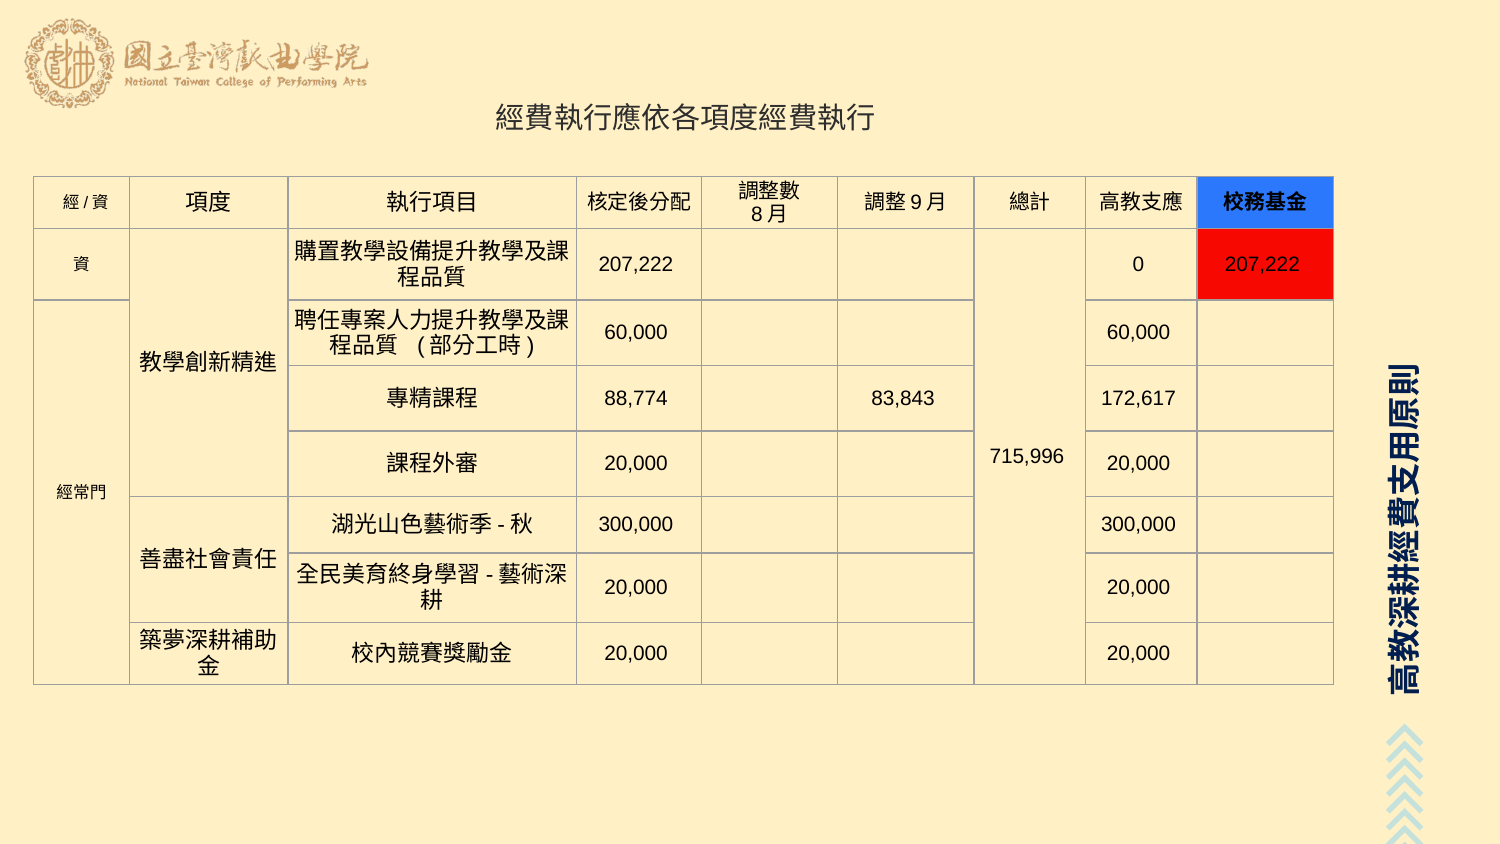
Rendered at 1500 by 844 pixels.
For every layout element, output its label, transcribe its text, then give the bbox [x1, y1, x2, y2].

table_cell [1198, 497, 1333, 552]
table_cell [702, 229, 837, 299]
table_cell 築夢深耕補助金 [130, 623, 287, 684]
picture [14, 14, 378, 112]
table_cell [838, 623, 973, 684]
table_cell [1198, 554, 1333, 622]
table_cell 課程外審 [289, 432, 576, 496]
table_header 執行項目 [289, 177, 576, 228]
table_cell 善盡社會責任 [130, 497, 287, 622]
table_cell 300,000 [1086, 497, 1196, 552]
table_cell 207,222 [1198, 229, 1333, 299]
table_cell 20,000 [1086, 623, 1196, 684]
text_box 經費執行應依各項度經費執行 [456, 91, 891, 142]
table_cell 專精課程 [289, 366, 576, 430]
table_cell 0 [1086, 229, 1196, 299]
table_cell 教學創新精進 [130, 229, 287, 496]
table_cell [838, 229, 973, 299]
table_cell 300,000 [577, 497, 701, 552]
table_cell 172,617 [1086, 366, 1196, 430]
table_cell 715,996 [975, 229, 1085, 684]
table_cell 資 [34, 229, 129, 299]
table_cell 20,000 [577, 432, 701, 496]
table_cell [838, 554, 973, 622]
table_cell [702, 432, 837, 496]
table_cell [1198, 623, 1333, 684]
table_header 核定後分配 [577, 177, 701, 228]
table_cell 207,222 [577, 229, 701, 299]
table_cell [1198, 301, 1333, 365]
table_cell 20,000 [1086, 432, 1196, 496]
table_cell 湖光山色藝術季-秋 [289, 497, 576, 552]
table_cell 20,000 [577, 554, 701, 622]
table_cell 88,774 [577, 366, 701, 430]
table_cell 20,000 [1086, 554, 1196, 622]
table_cell 20,000 [577, 623, 701, 684]
table_cell [1198, 366, 1333, 430]
table_cell 經常門 [34, 301, 129, 684]
table_cell [838, 301, 973, 365]
table_cell [1198, 432, 1333, 496]
table_header 經/資 [34, 177, 129, 228]
table_cell [702, 497, 837, 552]
table_cell 60,000 [577, 301, 701, 365]
table_cell [838, 497, 973, 552]
table_cell 校內競賽獎勵金 [289, 623, 576, 684]
table_cell [702, 366, 837, 430]
table_cell 購置教學設備提升教學及課程品質 [289, 229, 576, 299]
table_cell [702, 301, 837, 365]
table_cell [702, 554, 837, 622]
table_header 項度 [130, 177, 287, 228]
table_header 校務基金 [1198, 177, 1333, 228]
table_cell [838, 432, 973, 496]
table_cell 聘任專案人力提升教學及課程品質 (部分工時) [289, 301, 576, 365]
table_cell 全民美育終身學習-藝術深耕 [289, 554, 576, 622]
table_header 調整數 8月 [702, 177, 837, 228]
table_cell 60,000 [1086, 301, 1196, 365]
table_header 調整9月 [838, 177, 973, 228]
table_header 總計 [975, 177, 1085, 228]
title 高教深耕經費支用原則 [1368, 0, 1442, 712]
table_cell 83,843 [838, 366, 973, 430]
table_cell [702, 623, 837, 684]
table_header 高教支應 [1086, 177, 1196, 228]
